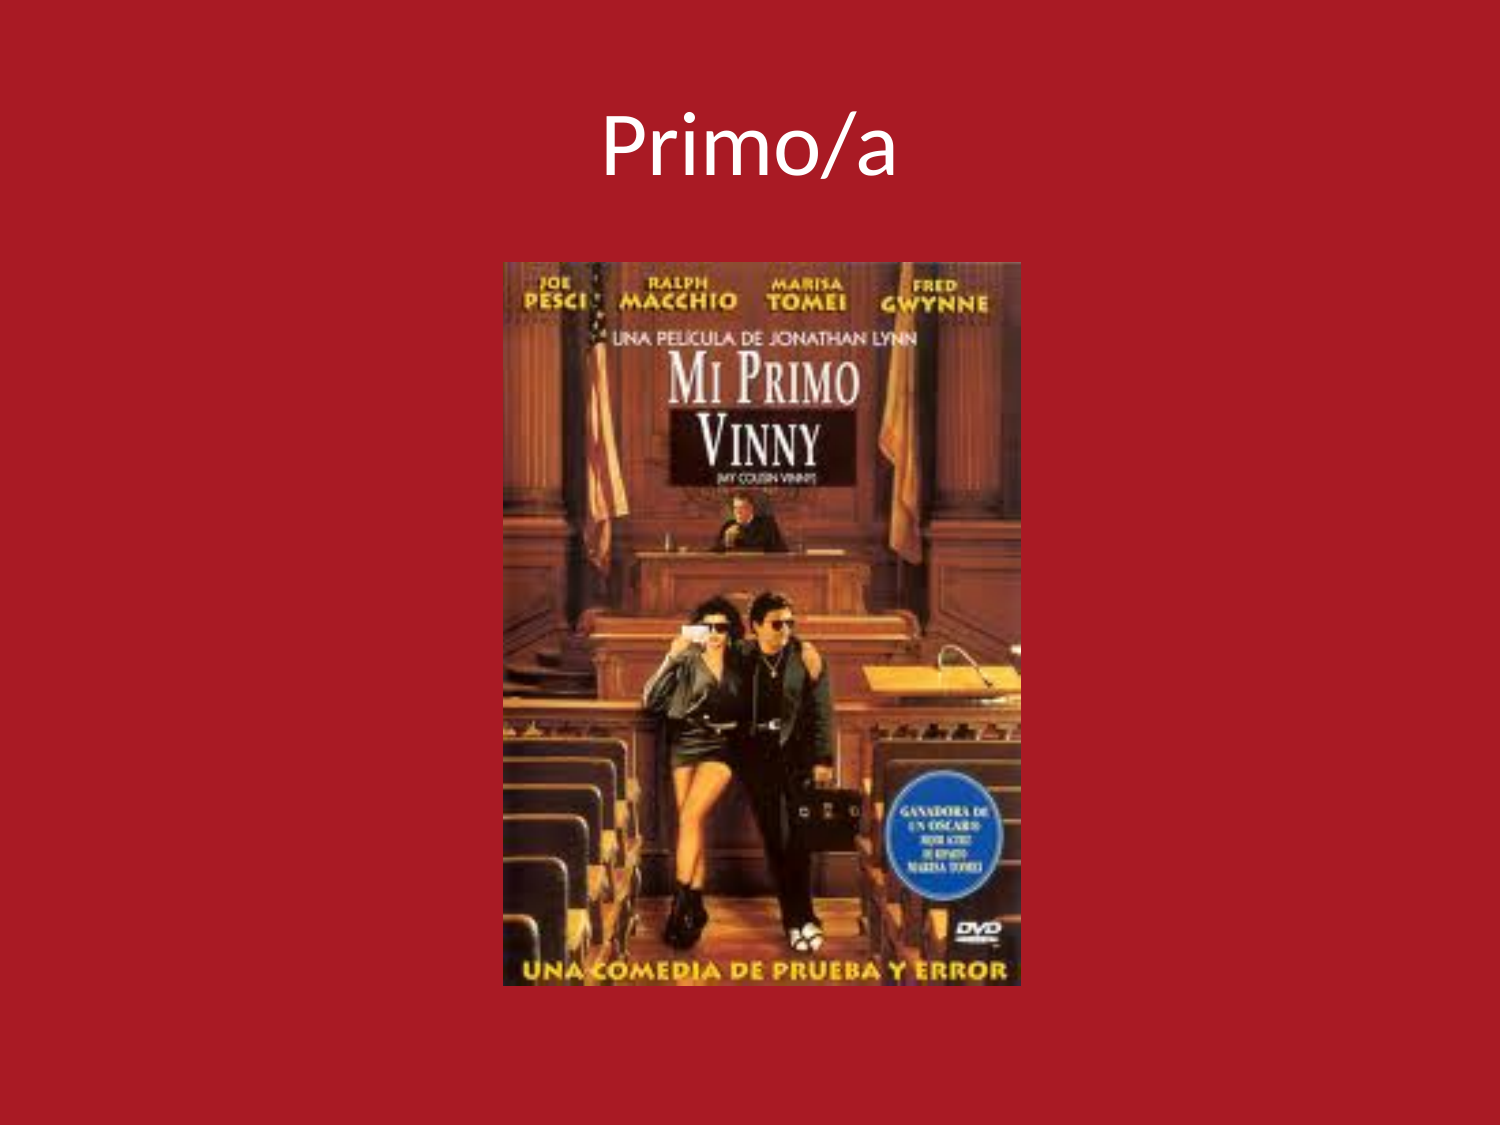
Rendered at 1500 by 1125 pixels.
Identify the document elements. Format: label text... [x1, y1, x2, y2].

title Primo/a [75, 45, 1425, 233]
picture [503, 262, 1021, 986]
